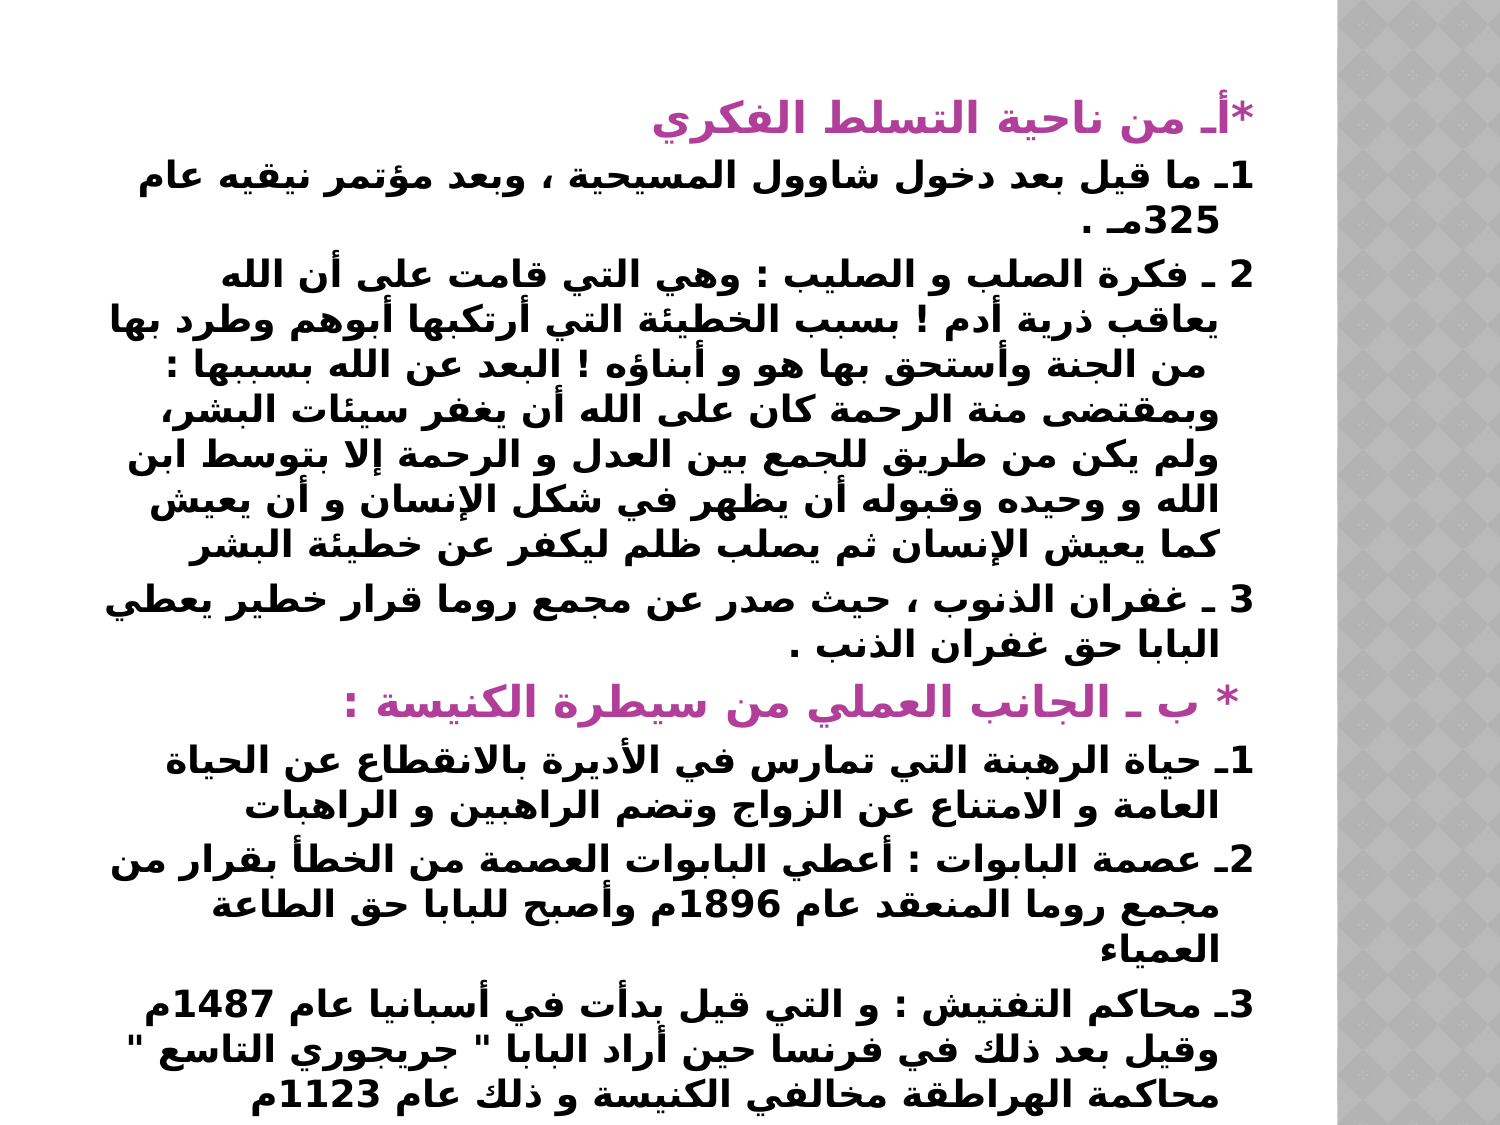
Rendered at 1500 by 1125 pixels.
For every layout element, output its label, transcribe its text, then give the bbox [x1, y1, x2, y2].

list *أـ من ناحية التسلط الفكري 1ـ ما قيل بعد دخول شاوول المسيحية ، وبعد مؤتمر نيقيه عام 325مـ . 2 ـ فكرة الصلب و الصليب : وهي التي قامت على أن الله يعاقب ذرية أدم ! بسبب الخطيئة التي أرتكبها أبوهم وطرد بها من الجنة وأستحق بها هو و أبناؤه ! البعد عن الله بسببها : وبمقتضى منة الرحمة كان على الله أن يغفر سيئات البشر، ولم يكن من طريق للجمع بين العدل و الرحمة إلا بتوسط ابن الله و وحيده وقبوله أن يظهر في شكل الإنسان و أن يعيش كما يعيش الإنسان ثم يصلب ظلم ليكفر عن خطيئة البشر 3 ـ غفران الذنوب ، حيث صدر عن مجمع روما قرار خطير يعطي البابا حق غفران الذنب . * ب ـ الجانب العملي من سيطرة الكنيسة : 1ـ حياة الرهبنة التي تمارس في الأديرة بالانقطاع عن الحياة العامة و الامتناع عن الزواج وتضم الراهبين و الراهبات 2ـ عصمة البابوات : أعطي البابوات العصمة من الخطأ بقرار من مجمع روما المنعقد عام 1896م وأصبح للبابا حق الطاعة العمياء 3ـ محاكم التفتيش : و التي قيل بدأت في أسبانيا عام 1487م وقيل بعد ذلك في فرنسا حين أراد البابا " جريجوري التاسع " محاكمة الهراطقة مخالفي الكنيسة و ذلك عام 1123م [82, 82, 1270, 1125]
